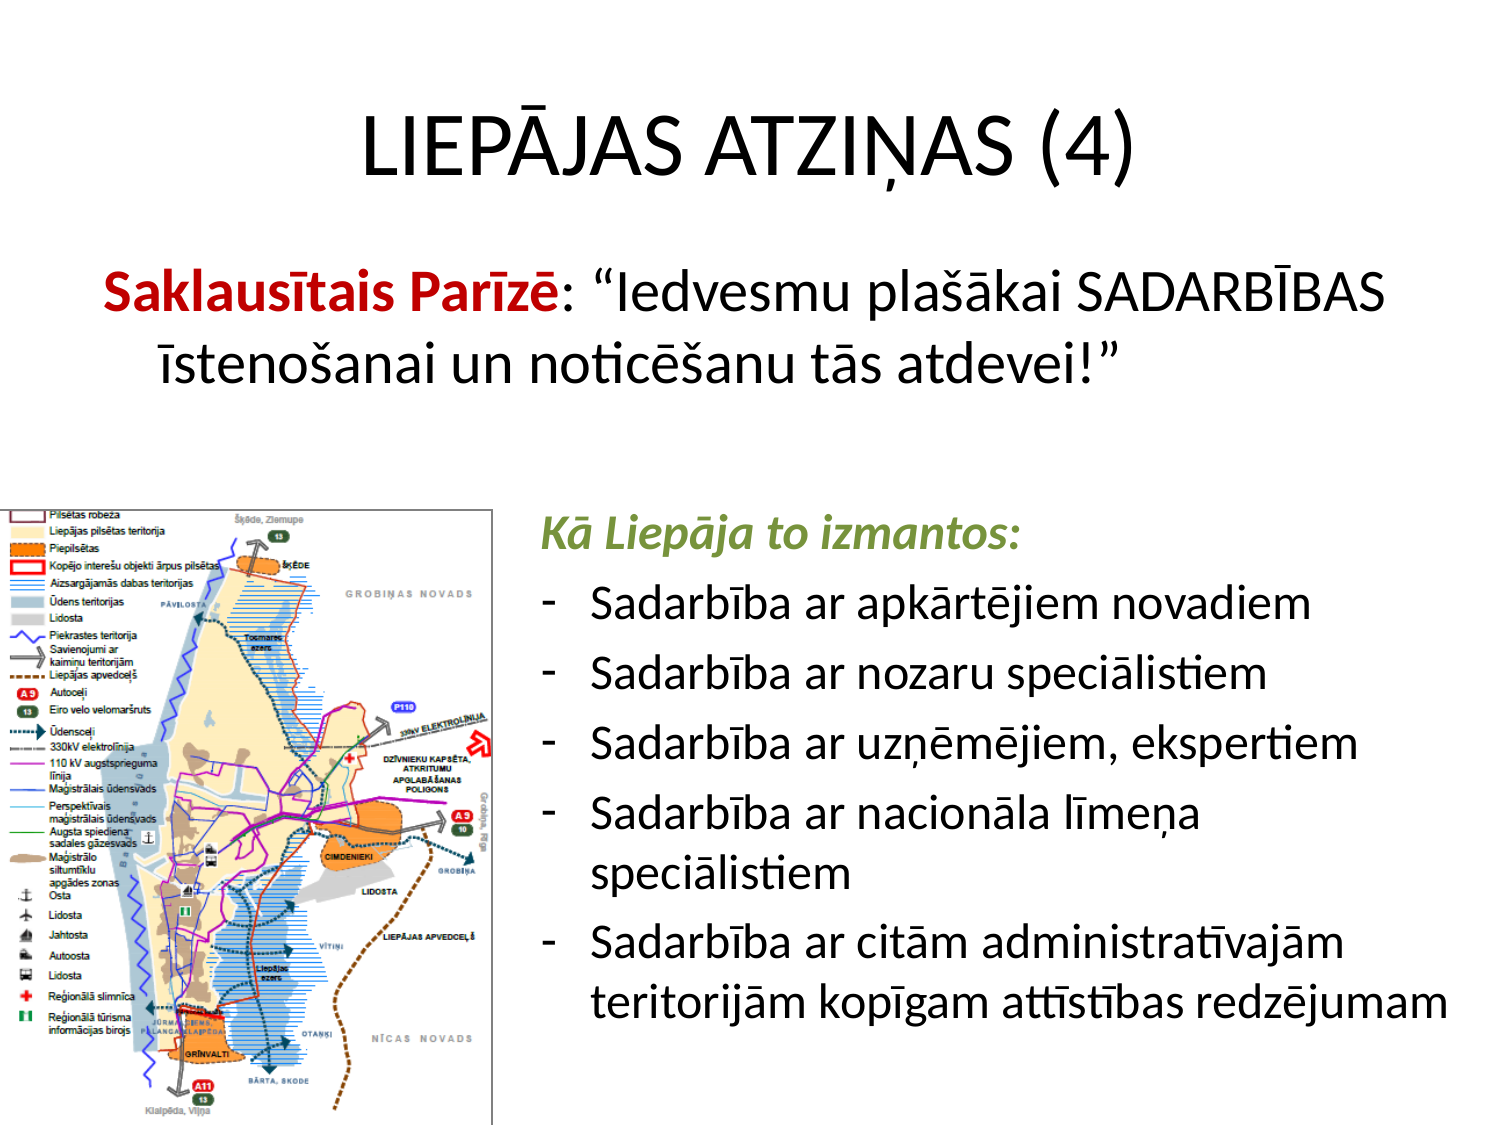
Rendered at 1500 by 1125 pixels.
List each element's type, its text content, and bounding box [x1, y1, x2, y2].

picture [0, 510, 492, 1125]
title LIEPĀJAS ATZIŅAS (4) [75, 45, 1425, 233]
text_box Kā Liepāja to izmantos: Sadarbība ar apkārtējiem novadiem Sadarbība ar nozaru speciālistiem Sadarbība ar uzņēmējiem, ekspertiem Sadarbība ar nacionāla līmeņa speciālistiem Sadarbība ar citām administratīvajām teritorijām kopīgam attīstības redzējumam [525, 491, 1483, 1083]
list Saklausītais Parīzē: “Iedvesmu plašākai SADARBĪBAS īstenošanai un noticēšanu tās atdevei!” [88, 243, 1439, 409]
